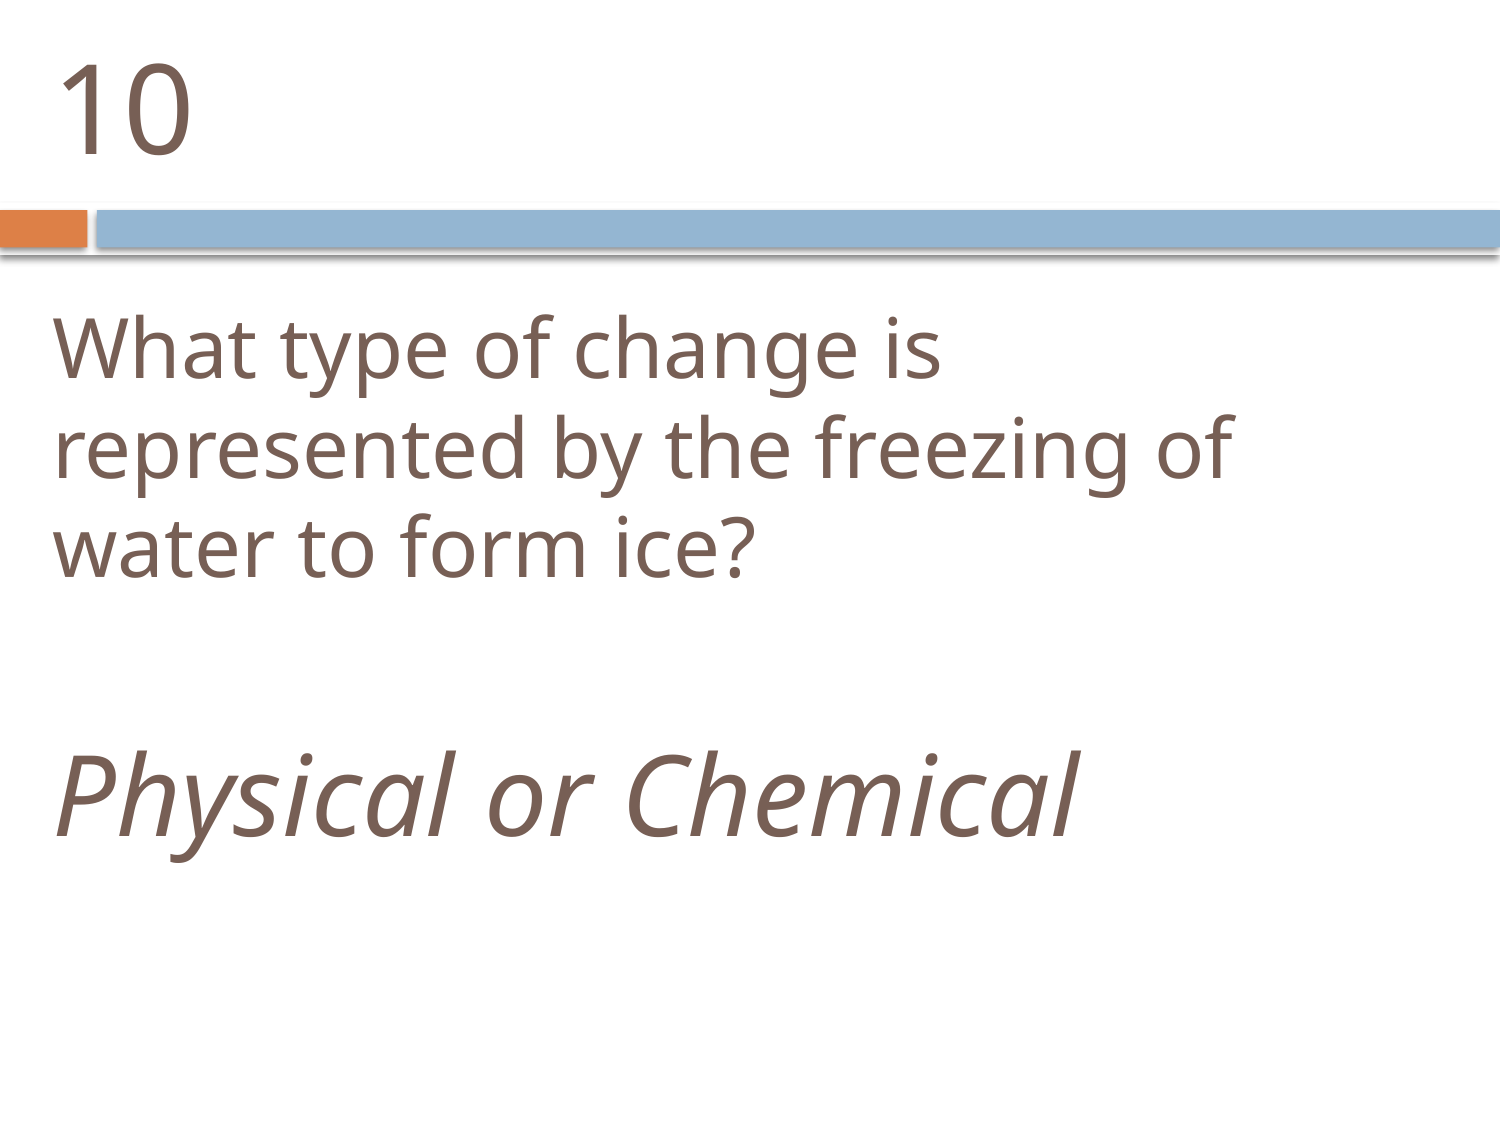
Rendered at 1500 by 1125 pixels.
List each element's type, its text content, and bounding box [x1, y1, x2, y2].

text_box 10 [37, 22, 225, 187]
list What type of change is represented by the freezing of water to form ice? Physical or Chemical [37, 287, 1375, 1025]
